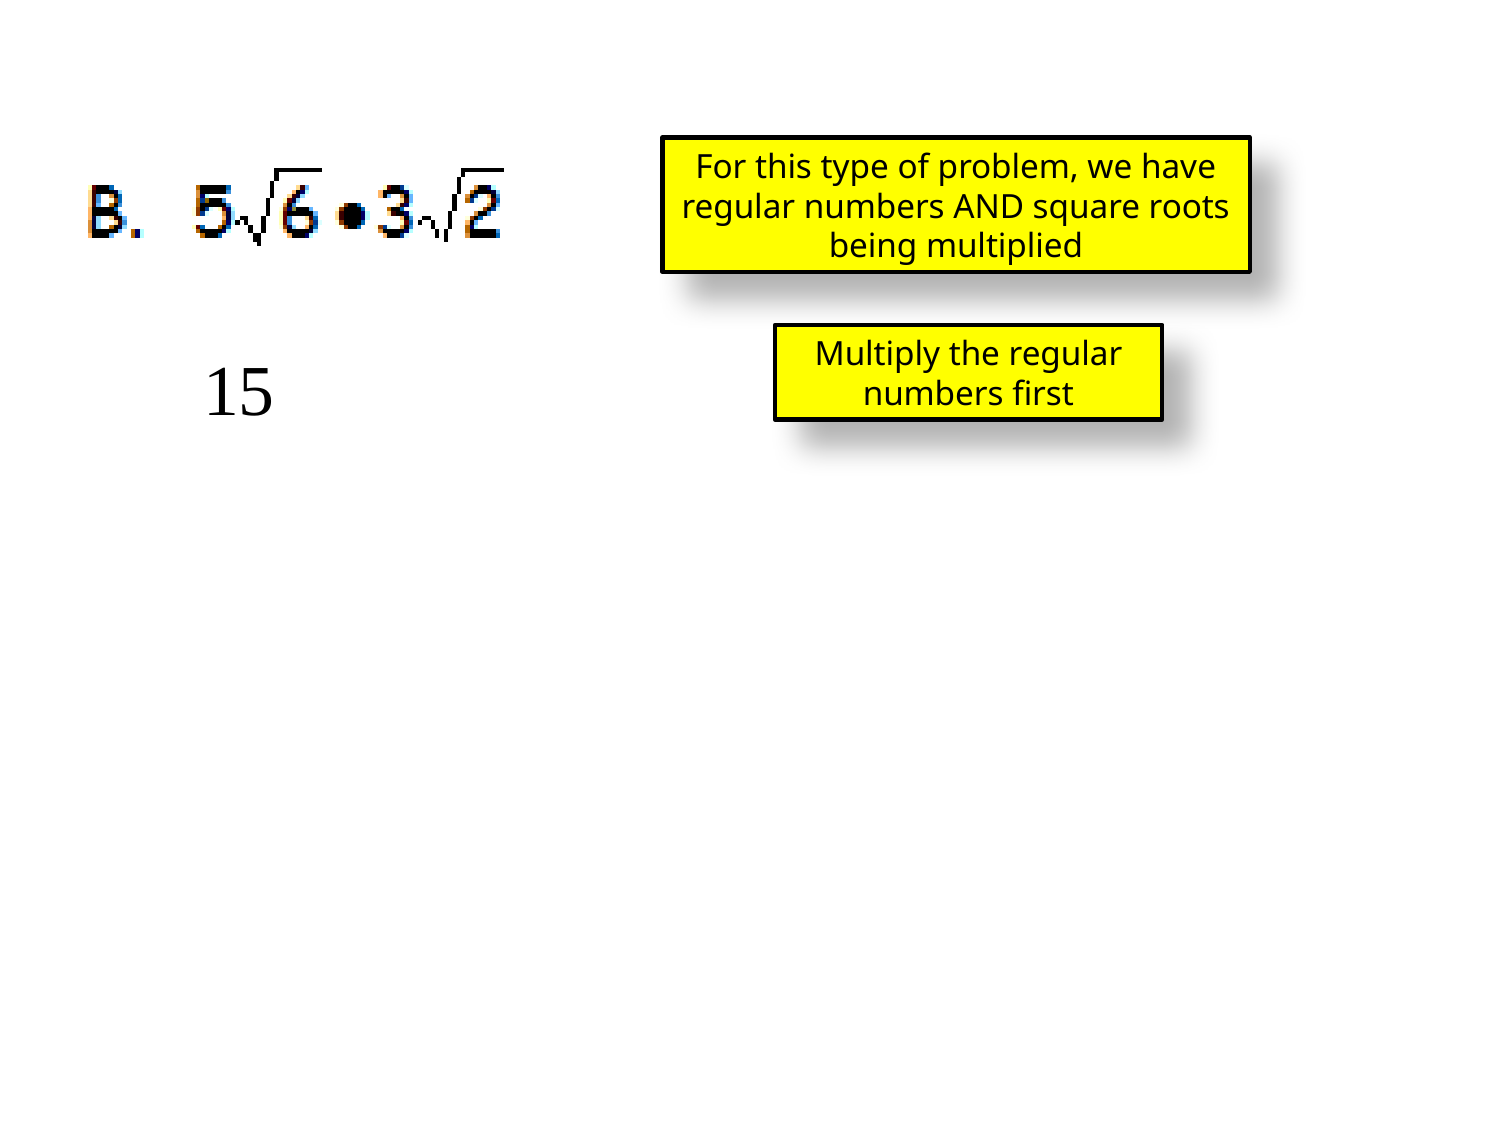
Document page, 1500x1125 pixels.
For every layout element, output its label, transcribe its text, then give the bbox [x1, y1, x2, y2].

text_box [199, 349, 284, 434]
text_box Multiply the regular numbers first [774, 324, 1163, 420]
text_box For this type of problem, we have regular numbers AND square roots being multiplied [662, 137, 1250, 272]
picture [62, 112, 584, 326]
